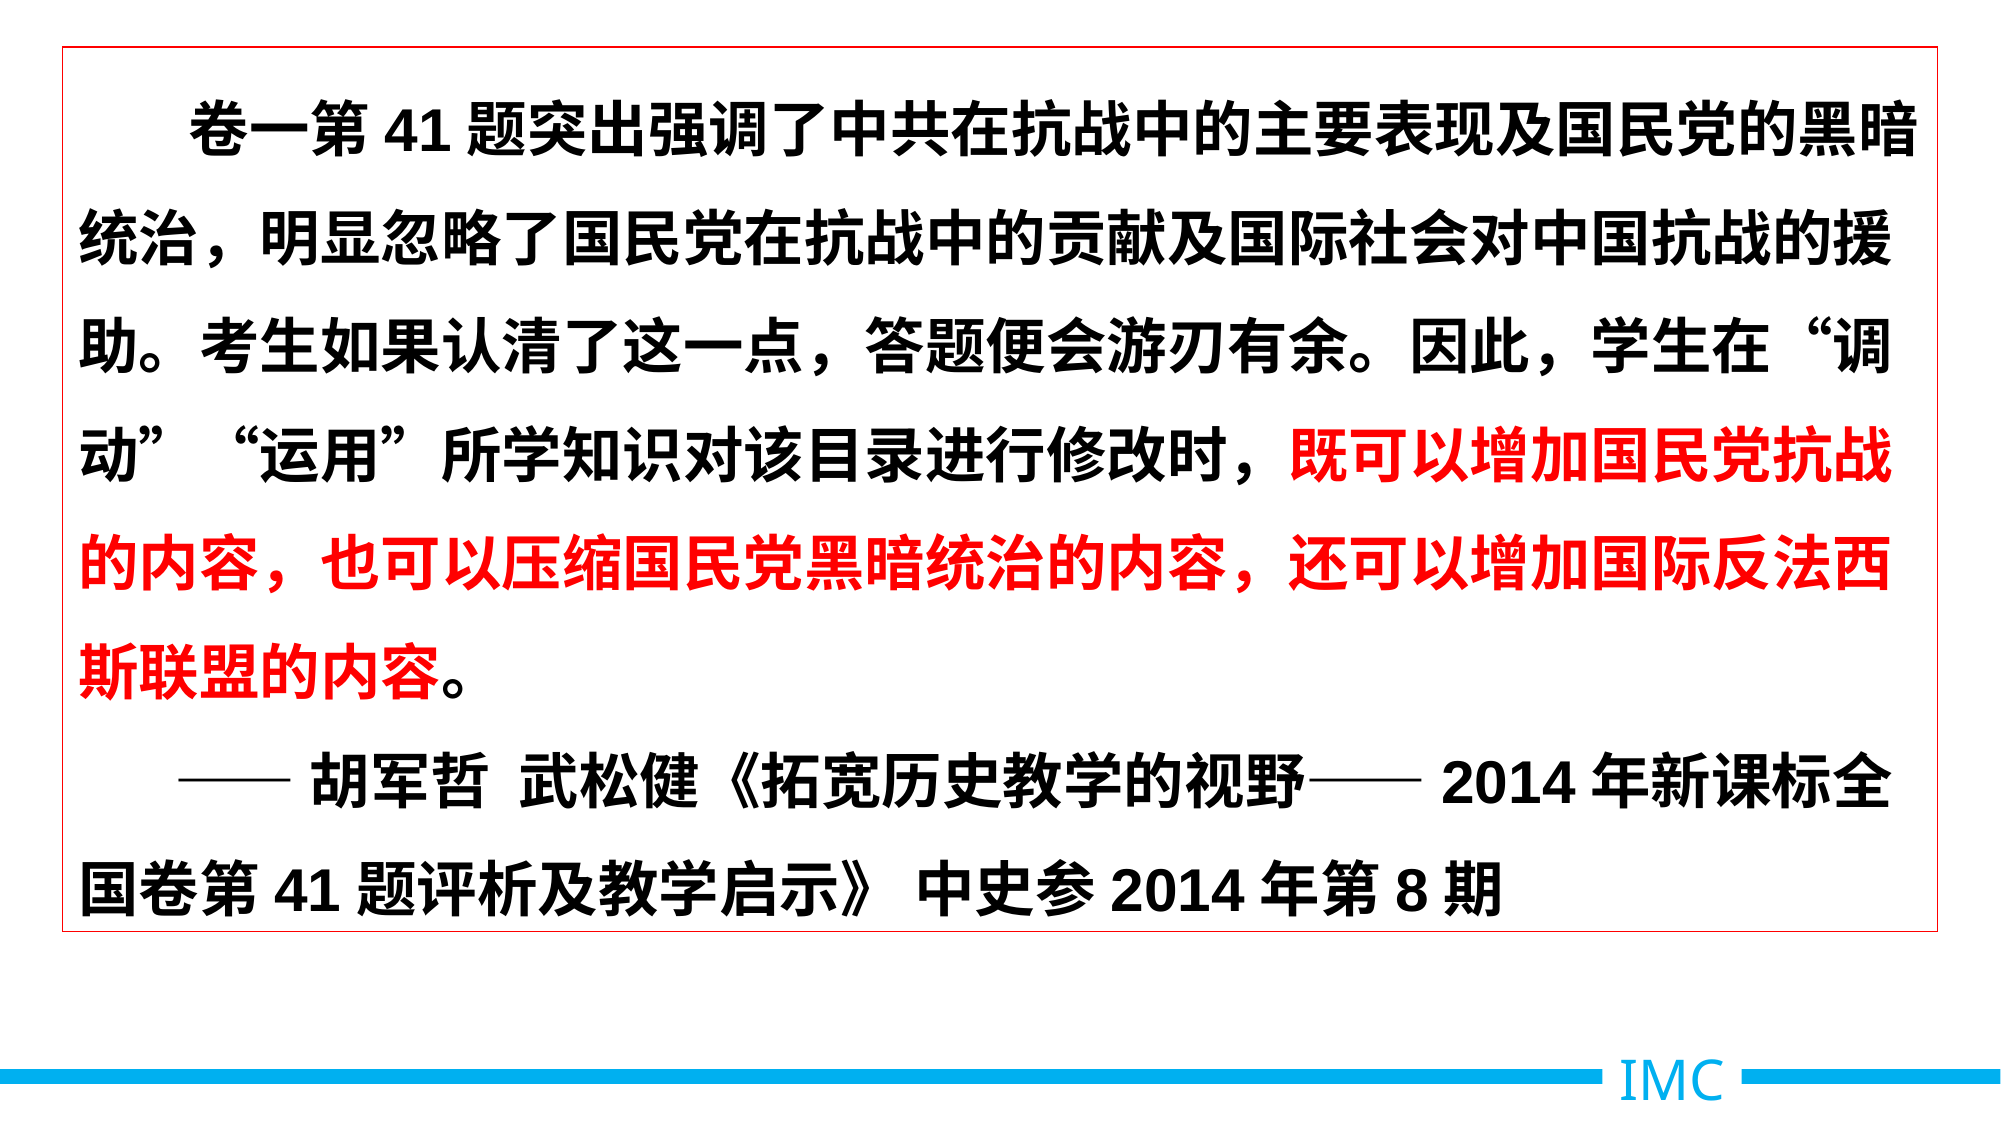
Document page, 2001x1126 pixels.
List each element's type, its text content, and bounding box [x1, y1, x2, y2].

text_box 卷一第41题突出强调了中共在抗战中的主要表现及国民党的黑暗统治，明显忽略了国民党在抗战中的贡献及国际社会对中国抗战的援助。考生如果认清了这一点，答题便会游刃有余。因此，学生在“调动”“运用”所学知识对该目录进行修改时，既可以增加国民党抗战的内容，也可以压缩国民党黑暗统治的内容，还可以增加国际反法西斯联盟的内容。 ——胡军哲 武松健《拓宽历史教学的视野——2014年新课标全国卷第41题评析及教学启示》 中史参2014年第8期 [62, 46, 1938, 932]
